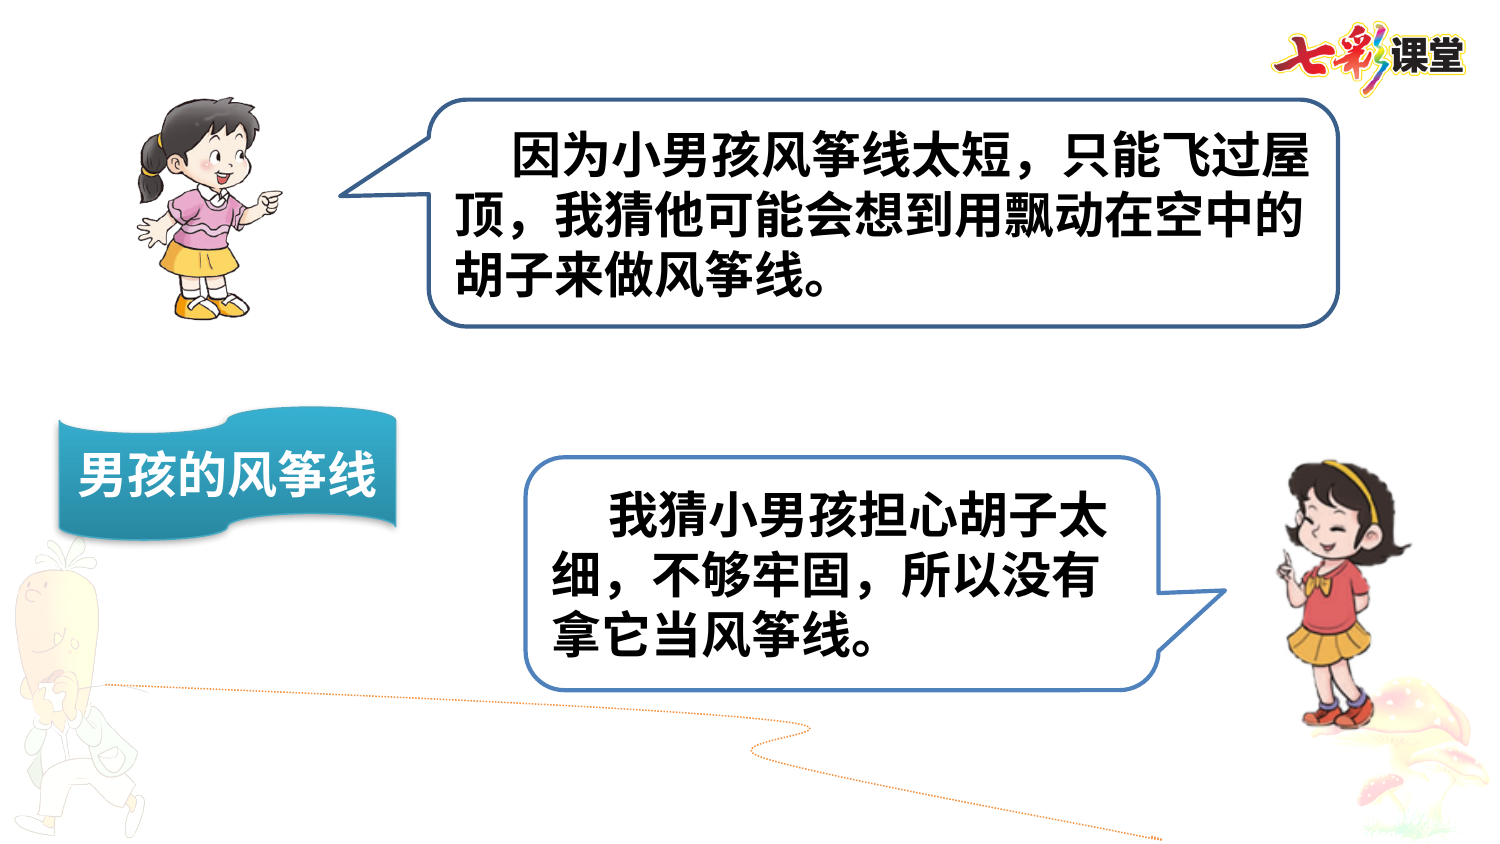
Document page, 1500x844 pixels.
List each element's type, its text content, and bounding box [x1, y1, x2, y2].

text_box 因为小男孩风筝线太短，只能飞过屋顶，我猜他可能会想到用飘动在空中的胡子来做风筝线。 [338, 97, 1341, 329]
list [123, 82, 287, 327]
text_box 我猜小男孩担心胡子太细，不够牢固，所以没有拿它当风筝线。 [523, 455, 1227, 693]
picture [1259, 457, 1417, 733]
text_box 男孩的风筝线 [58, 406, 397, 541]
picture [1269, 20, 1468, 98]
